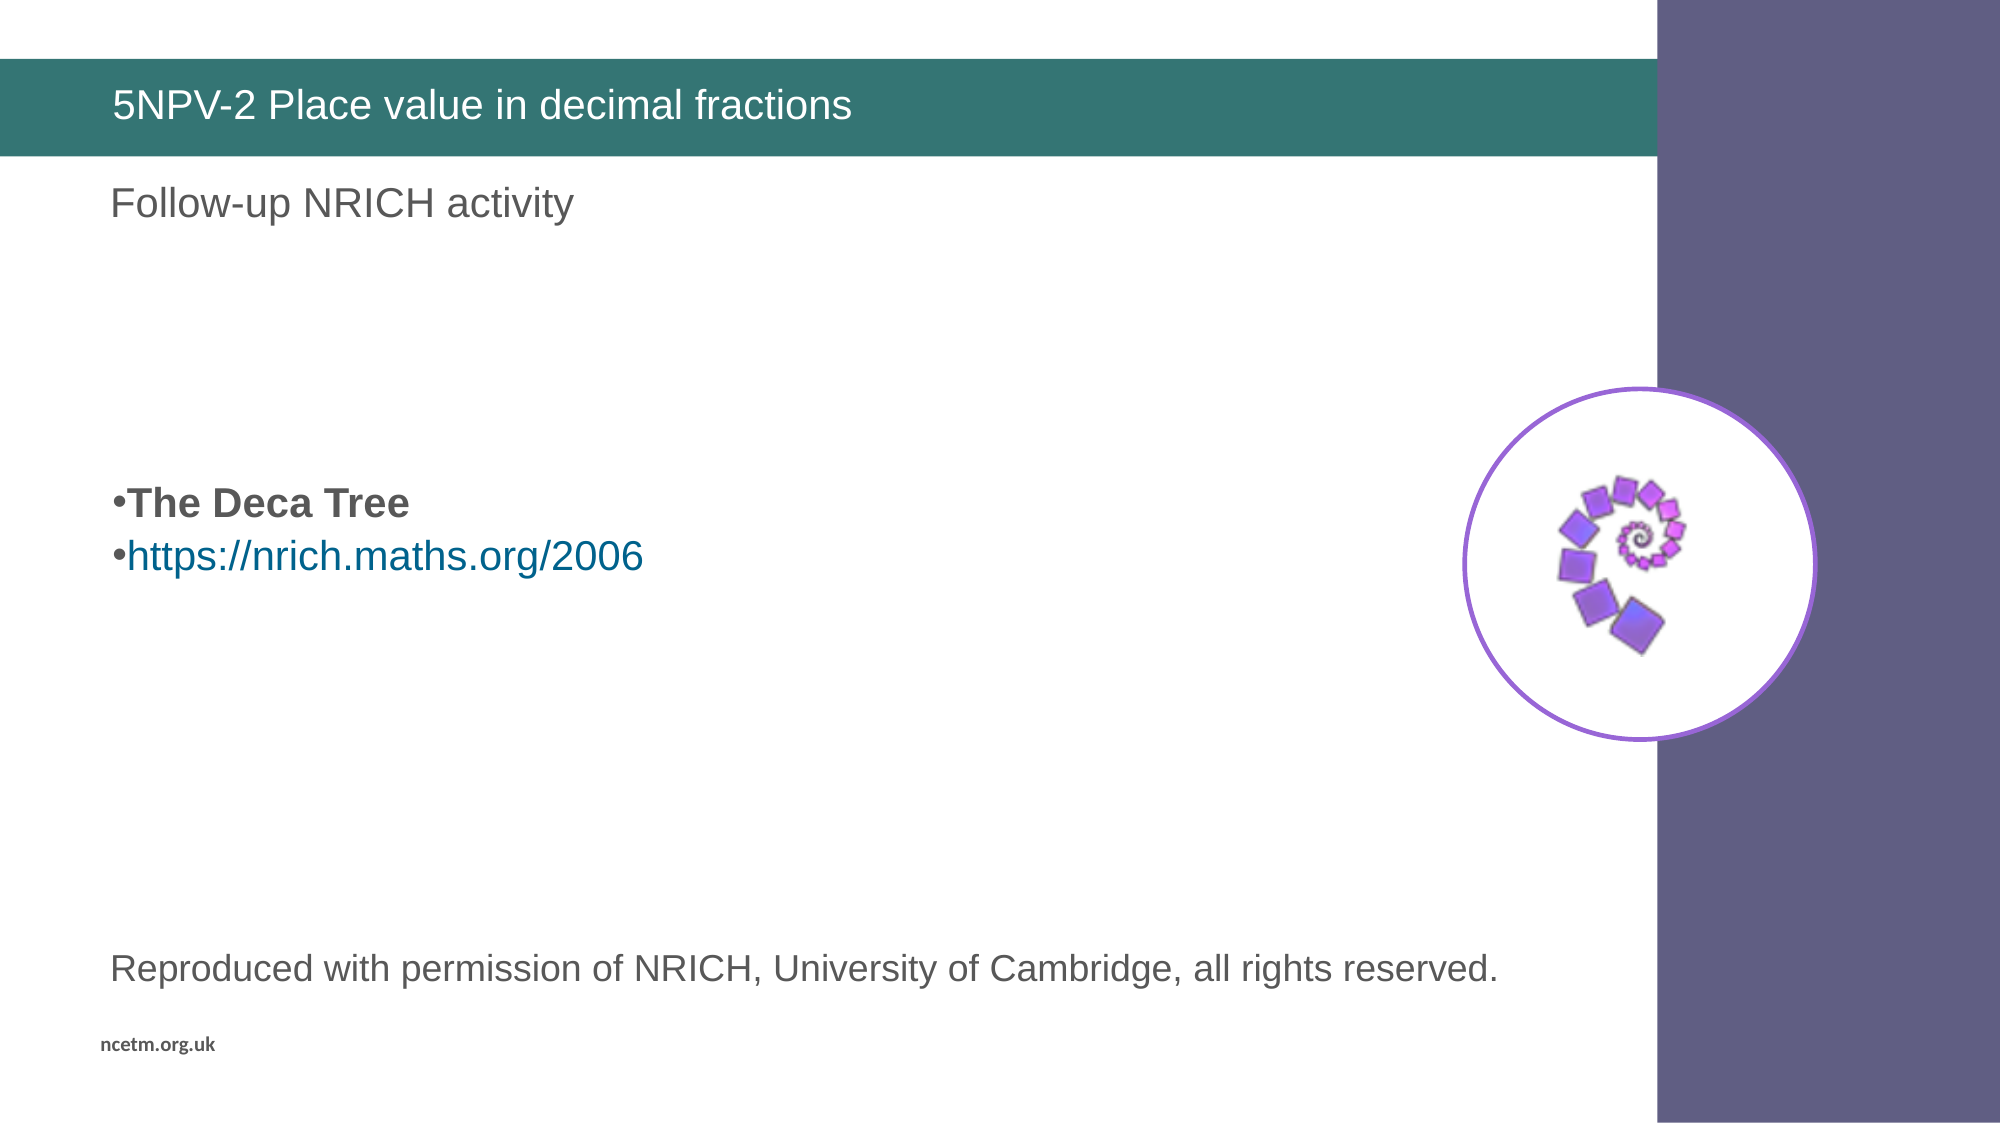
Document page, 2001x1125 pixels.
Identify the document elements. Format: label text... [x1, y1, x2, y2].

picture [1556, 468, 1720, 657]
title 5NPV-2 Place value in decimal fractions [97, 76, 1945, 147]
list The Deca Tree https://nrich.maths.org/2006 [97, 255, 1394, 772]
